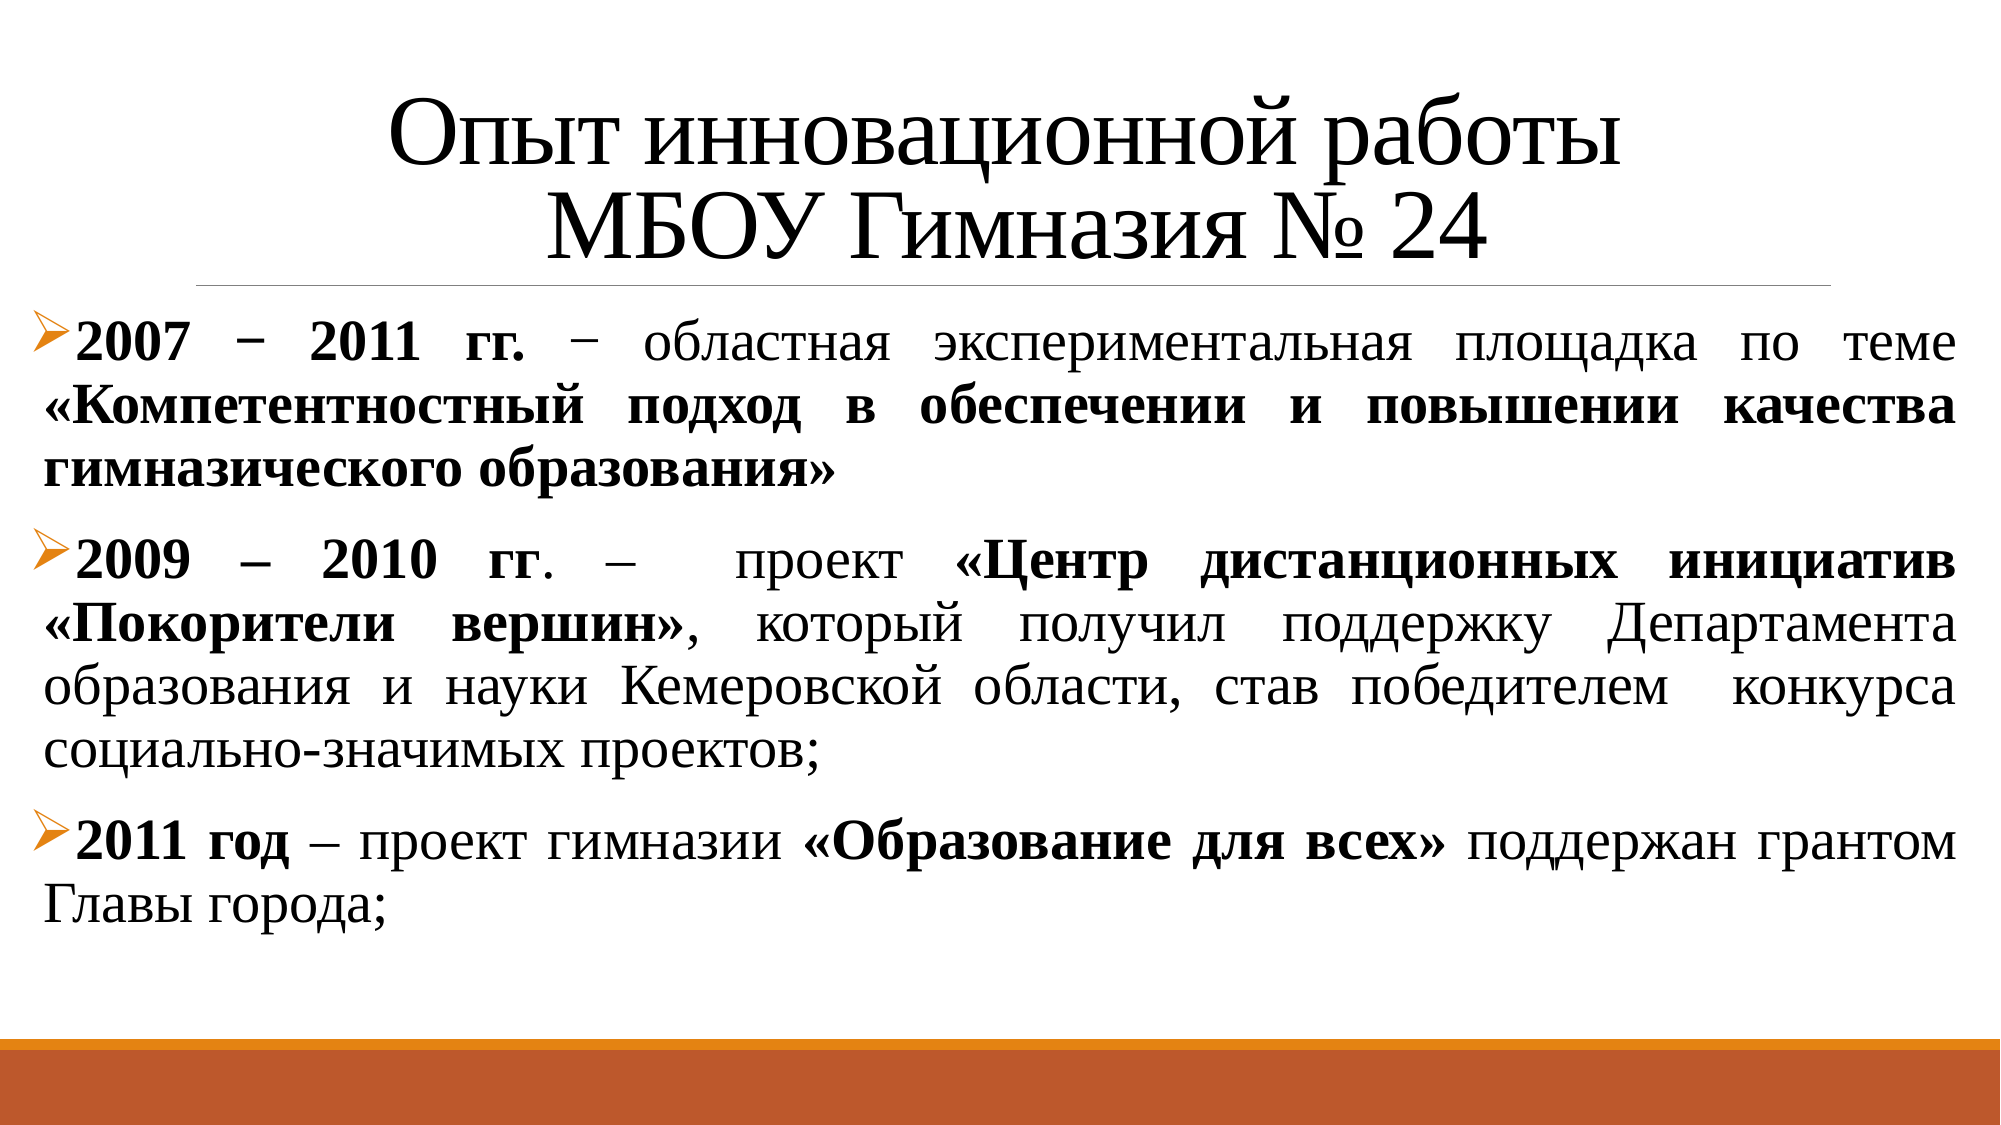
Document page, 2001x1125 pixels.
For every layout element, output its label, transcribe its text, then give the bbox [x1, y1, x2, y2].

list 2007 − 2011 гг. − областная экспериментальная площадка по теме «Компетентностный подход в обеспечении и повышении качества гимназического образования» 2009 – 2010 гг. – проект «Центр дистанционных инициатив «Покорители вершин», который получил поддержку Департамента образования и науки Кемеровской области, став победителем конкурса социально-значимых проектов; 2011 год – проект гимназии «Образование для всех» поддержан грантом Главы города; [28, 302, 1958, 1089]
title Опыт инновационной работы МБОУ Гимназия № 24 [180, 47, 1830, 285]
